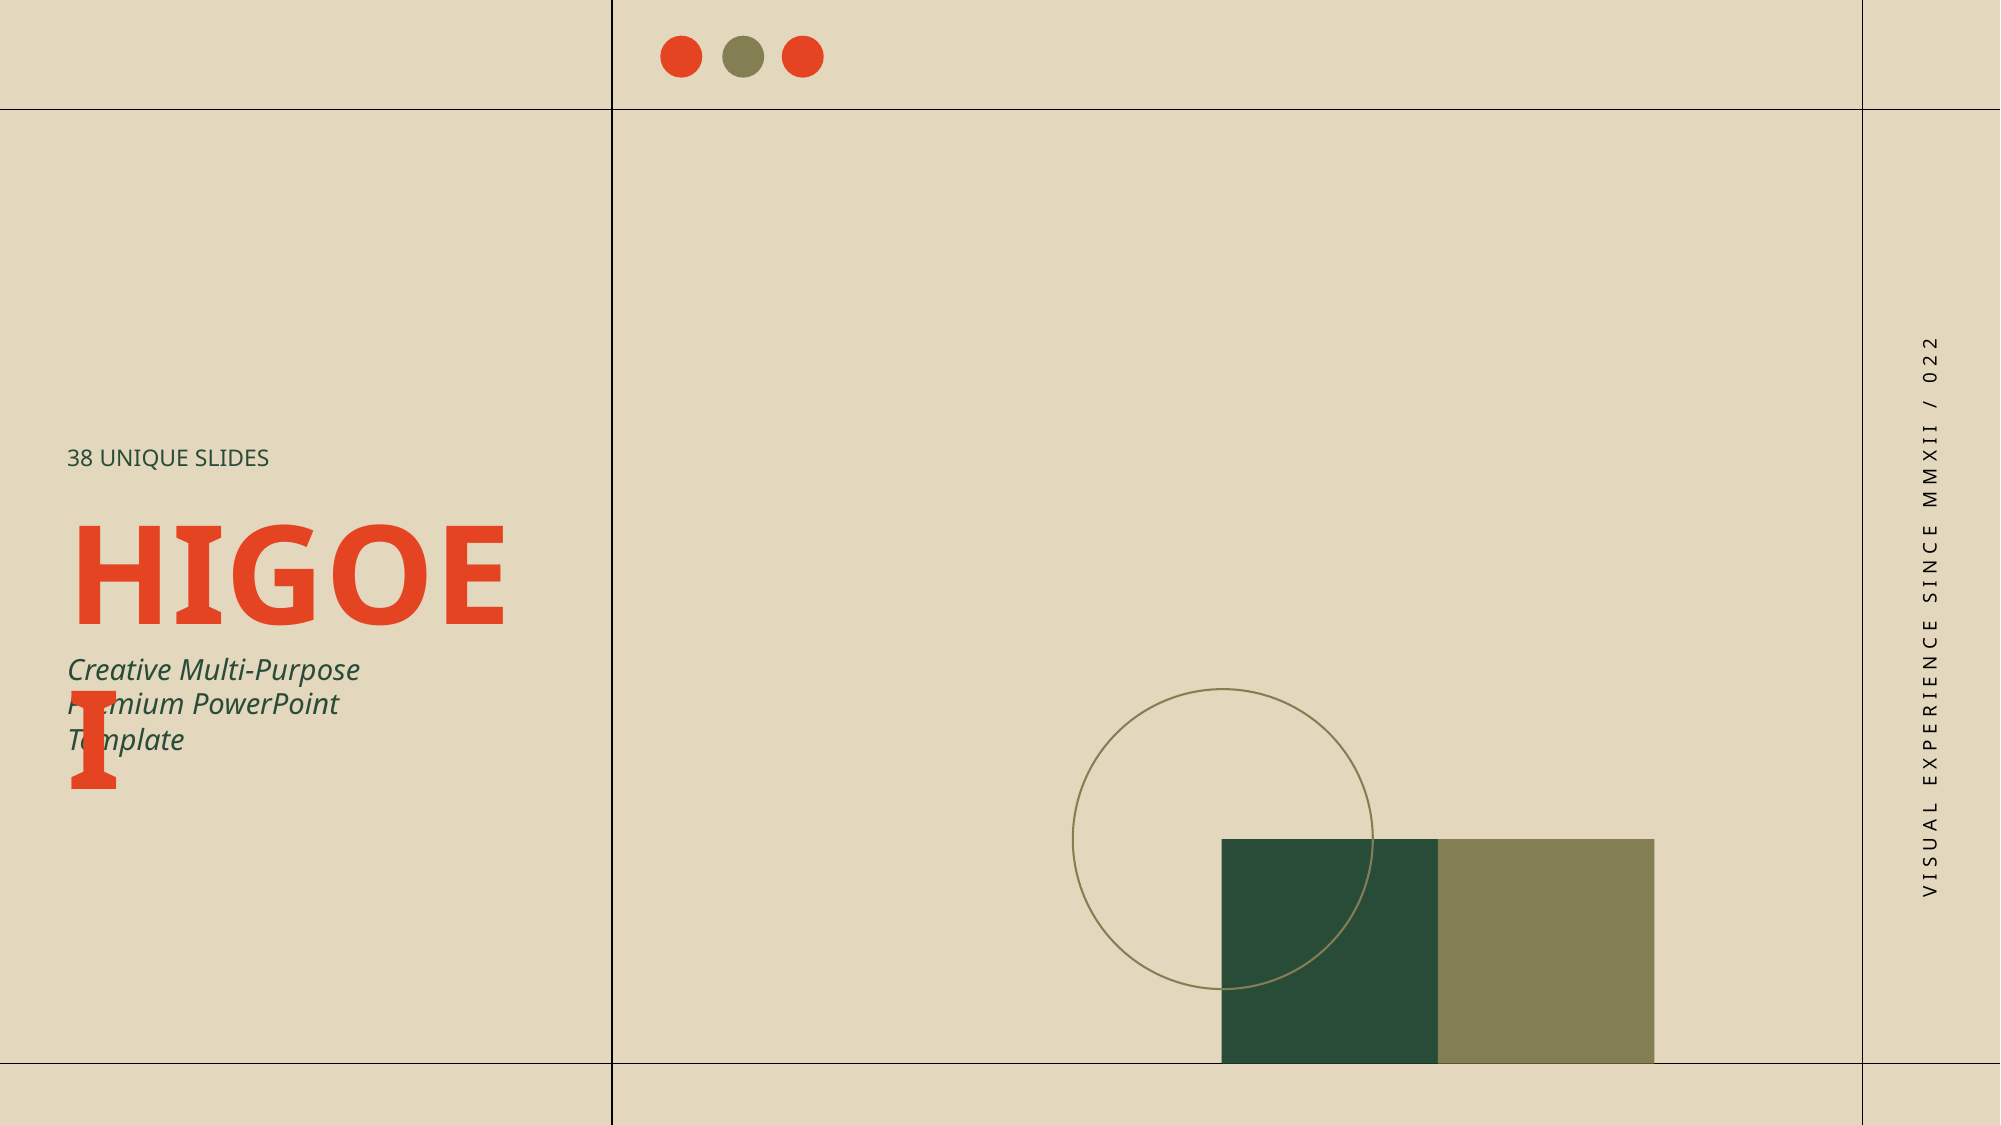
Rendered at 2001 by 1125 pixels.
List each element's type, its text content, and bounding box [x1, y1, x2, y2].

text_box HIGOEI [52, 479, 562, 824]
text_box 38 UNIQUE SLIDES [52, 435, 552, 478]
picture [611, 0, 2000, 1125]
